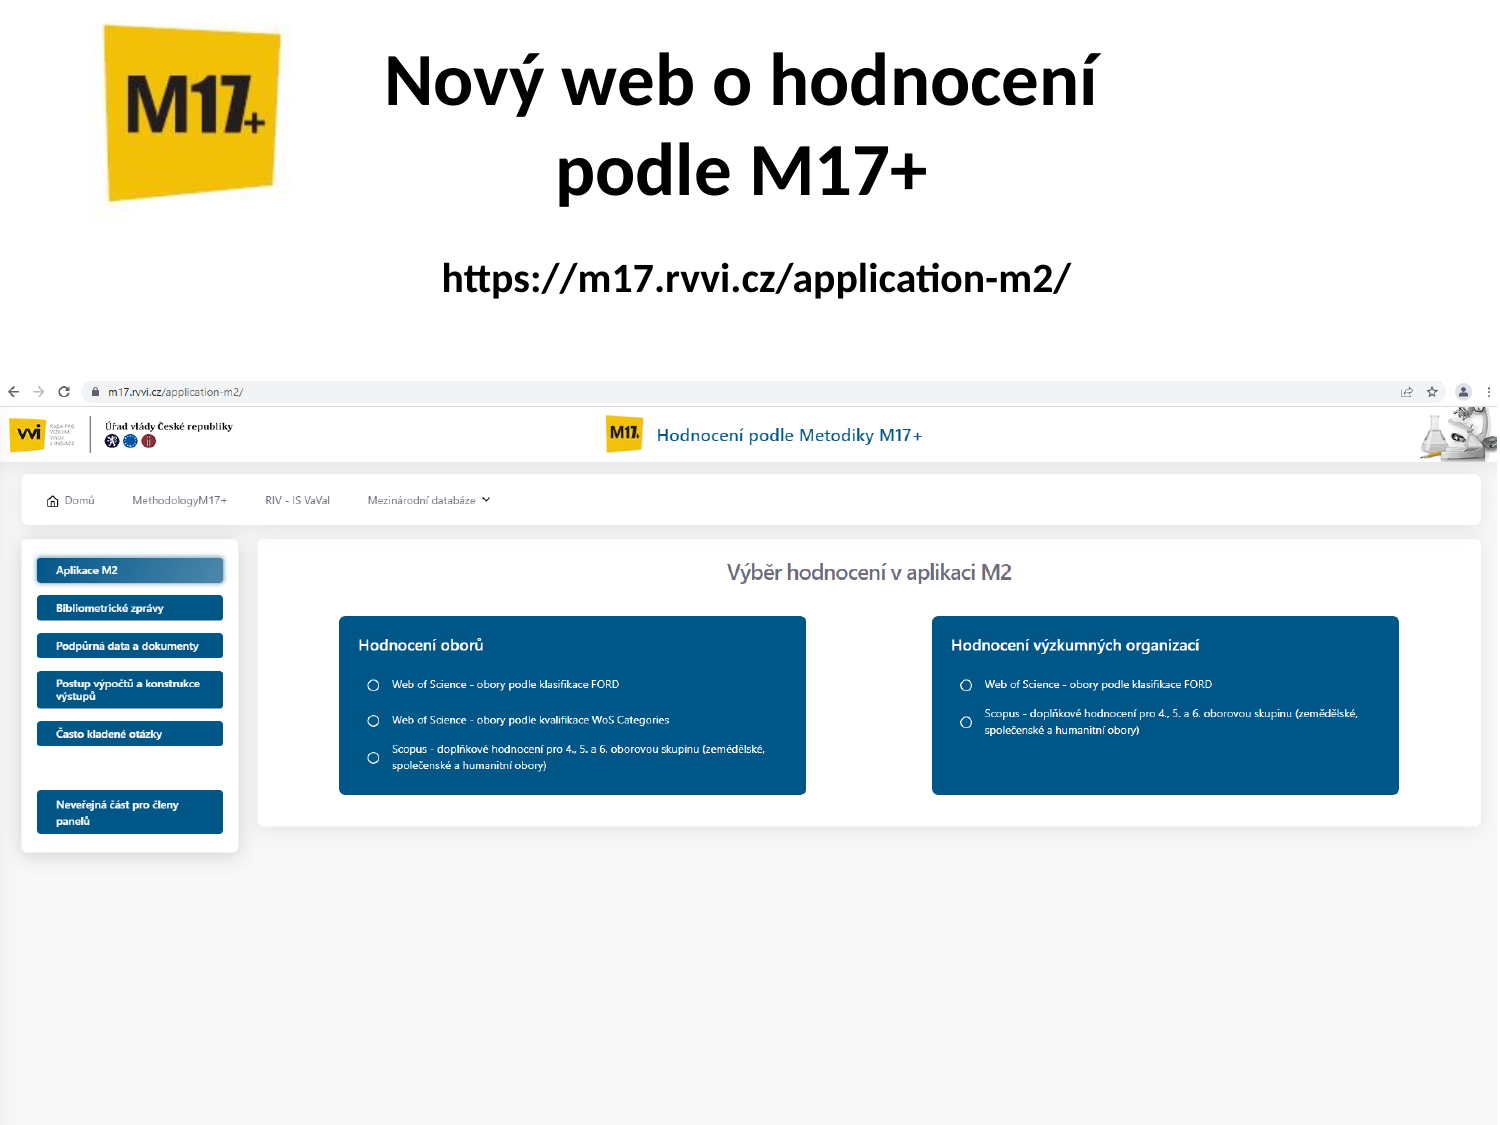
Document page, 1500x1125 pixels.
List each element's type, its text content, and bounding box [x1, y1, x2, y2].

title Nový web o hodnocení podle M17+ [318, 45, 1425, 197]
picture [0, 378, 1497, 1125]
list https://m17.rvvi.cz/application-m2/ [64, 243, 1449, 376]
picture [64, 0, 312, 226]
